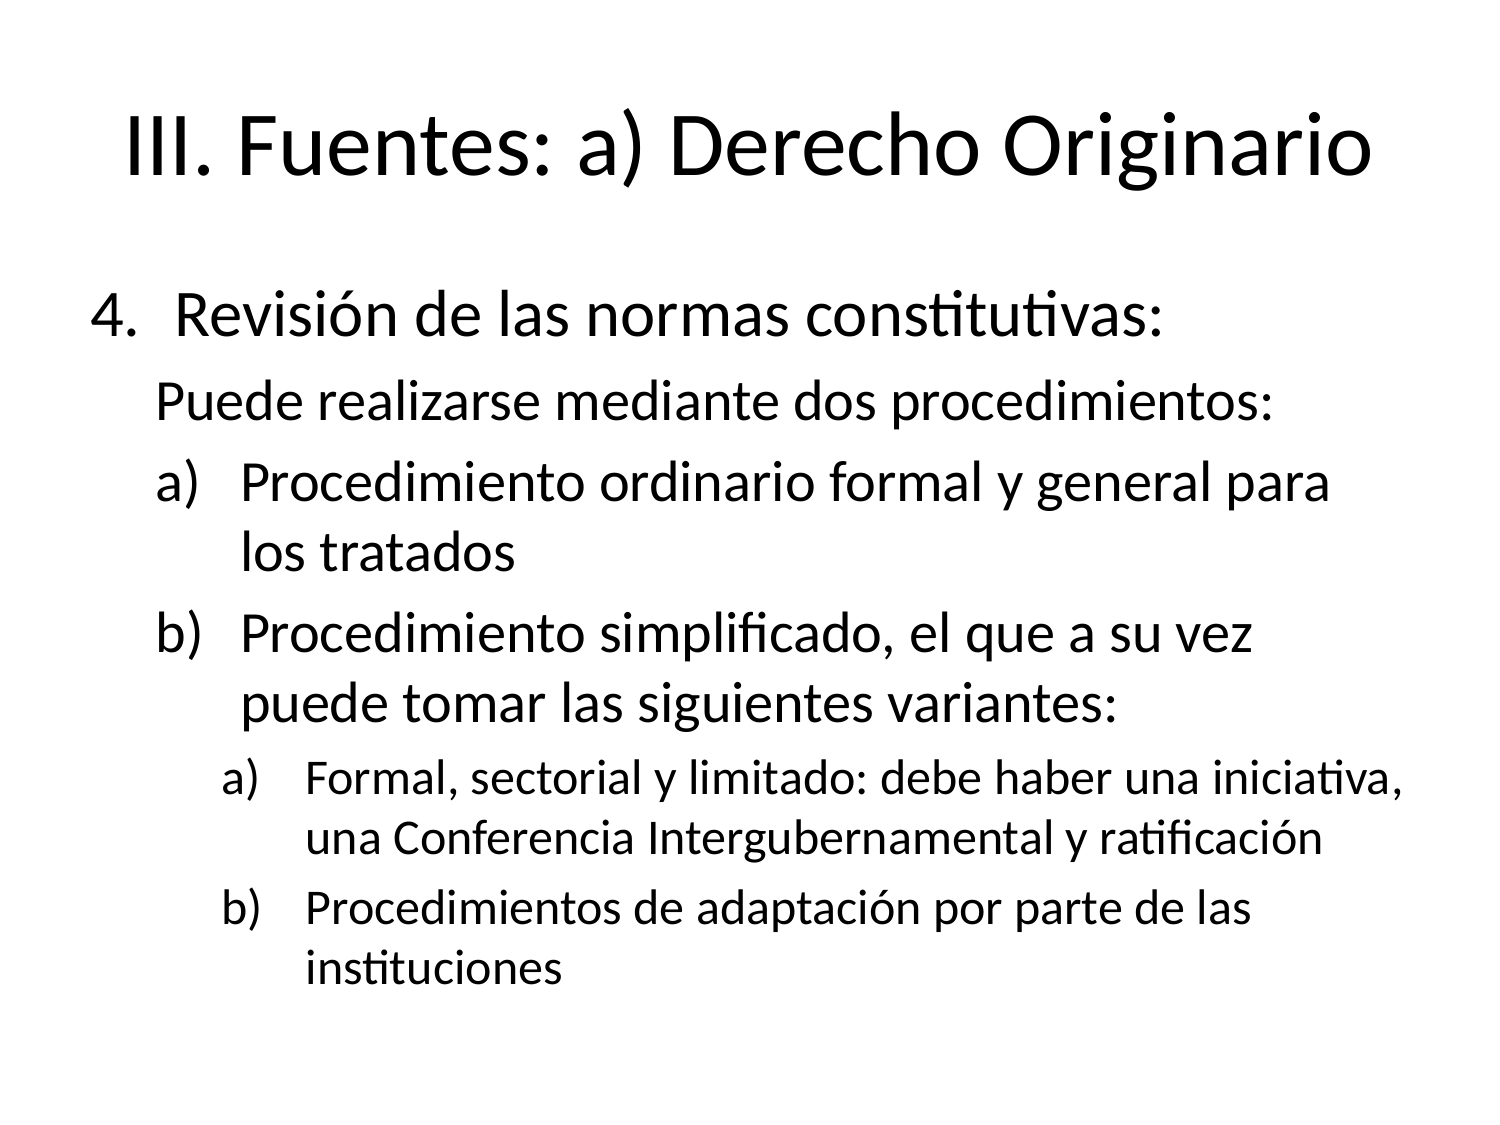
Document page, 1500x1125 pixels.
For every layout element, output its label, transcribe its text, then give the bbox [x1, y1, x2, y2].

title III. Fuentes: a) Derecho Originario [75, 45, 1425, 233]
list Revisión de las normas constitutivas: Puede realizarse mediante dos procedimientos: Procedimiento ordinario formal y general para los tratados Procedimiento simplificado, el que a su vez puede tomar las siguientes variantes: Formal, sectorial y limitado: debe haber una iniciativa, una Conferencia Intergubernamental y ratificación Procedimientos de adaptación por parte de las instituciones [75, 262, 1425, 1005]
